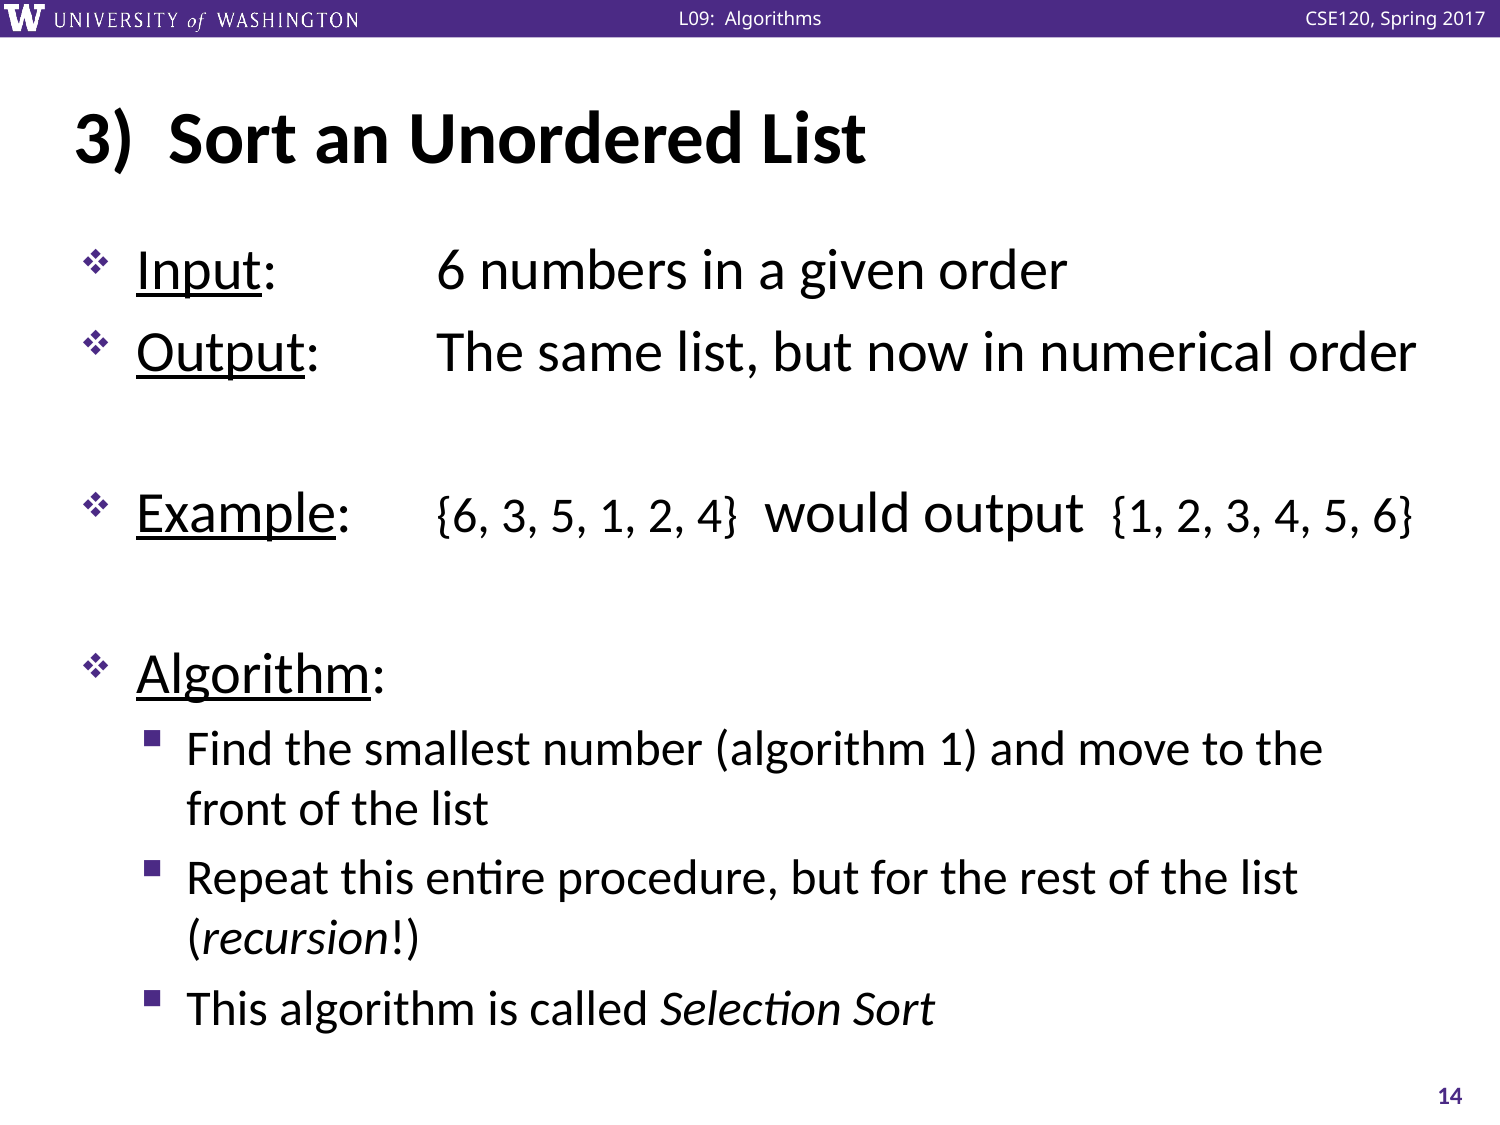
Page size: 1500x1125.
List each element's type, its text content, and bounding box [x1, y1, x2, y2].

list Input: 6 numbers in a given order Output: The same list, but now in numerical order Example: {6, 3, 5, 1, 2, 4} would output {1, 2, 3, 4, 5, 6} Algorithm: Find the smallest number (algorithm 1) and move to the front of the list Repeat this entire procedure, but for the rest of the list (recursion!) This algorithm is called Selection Sort [64, 223, 1438, 1040]
title 3) Sort an Unordered List [58, 71, 1438, 197]
slide_number 14 [1400, 1065, 1500, 1125]
picture [4, 4, 358, 32]
